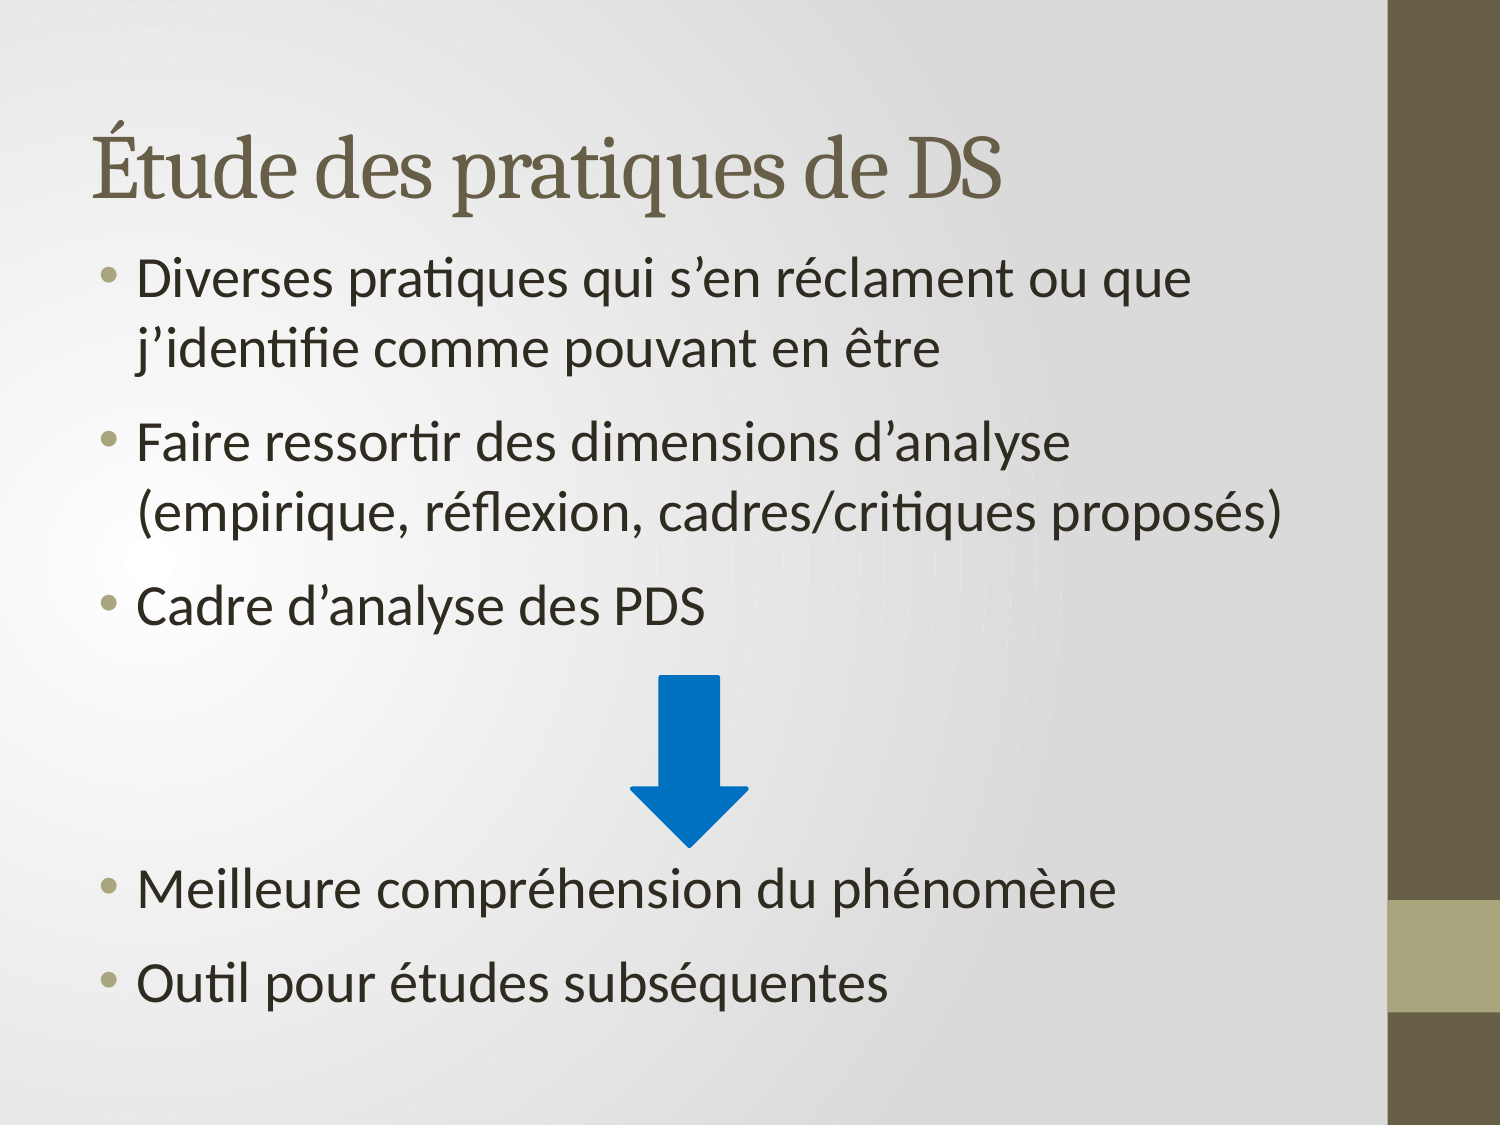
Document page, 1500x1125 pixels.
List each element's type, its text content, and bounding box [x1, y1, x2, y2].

text_box [629, 675, 749, 849]
list Diverses pratiques qui s’en réclament ou que j’identifie comme pouvant en être Faire ressortir des dimensions d’analyse (empirique, réflexion, cadres/critiques proposés) Cadre d’analyse des PDS Meilleure compréhension du phénomène Outil pour études subséquentes [64, 231, 1315, 980]
title Étude des pratiques de DS [75, 67, 1325, 256]
